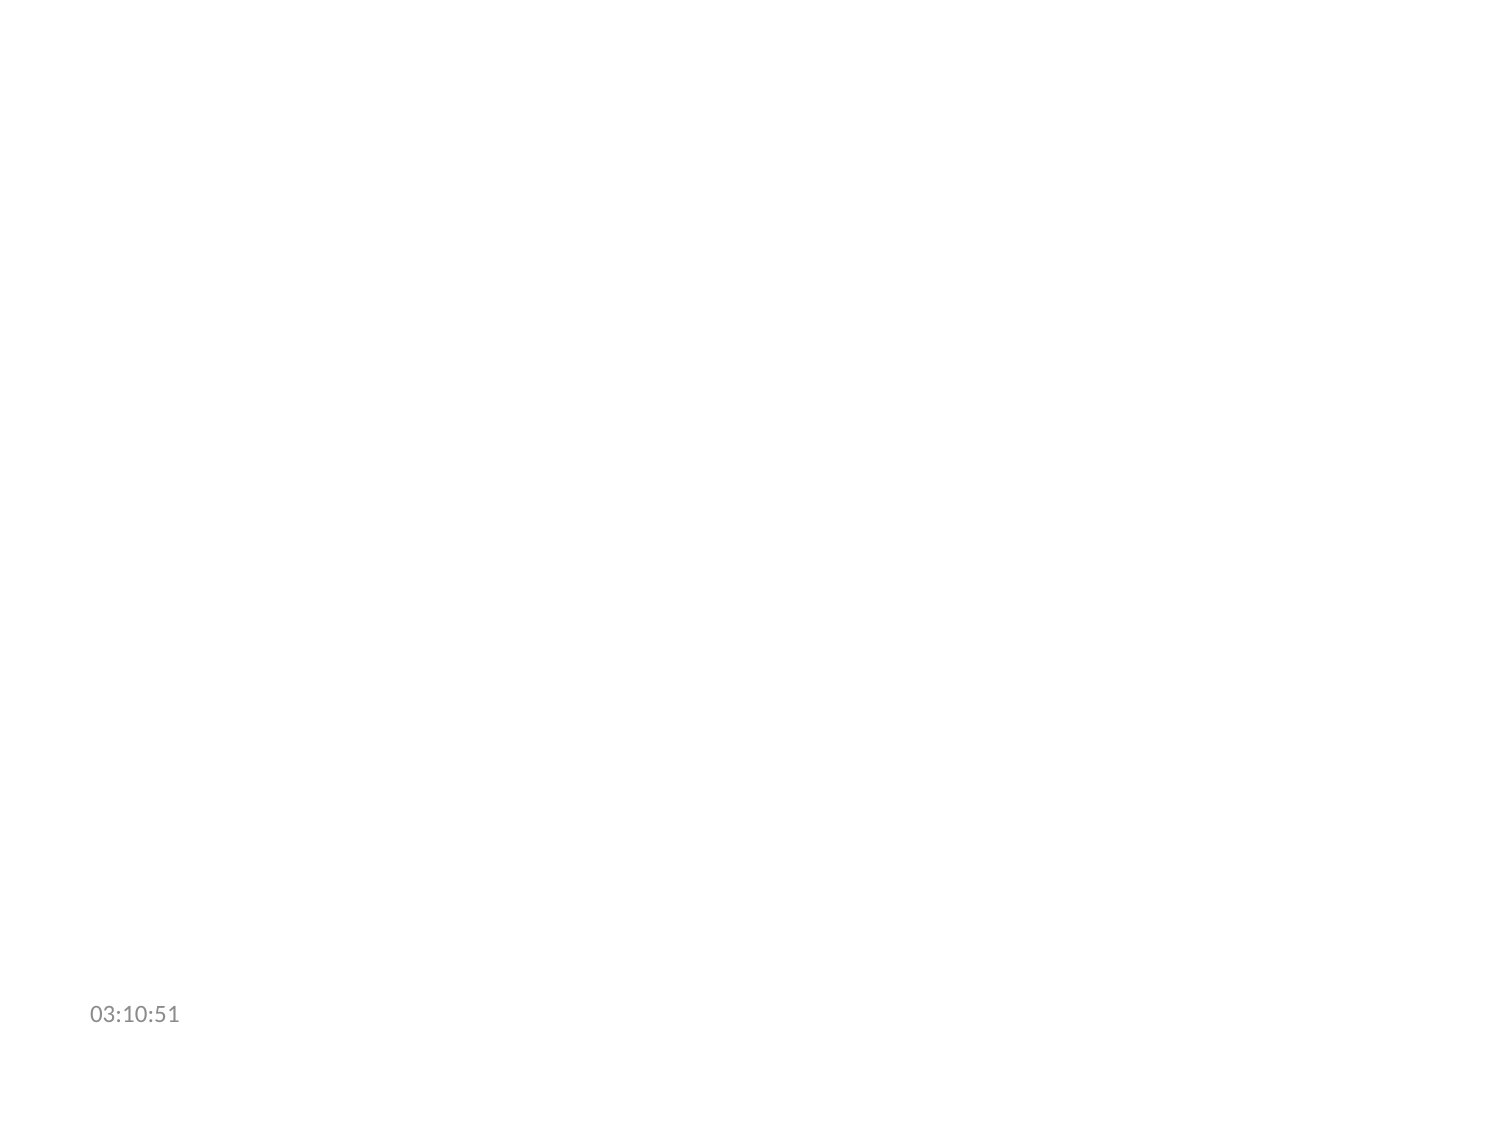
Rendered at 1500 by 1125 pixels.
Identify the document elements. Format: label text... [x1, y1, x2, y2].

text_box 15:35:09 [75, 982, 425, 1043]
